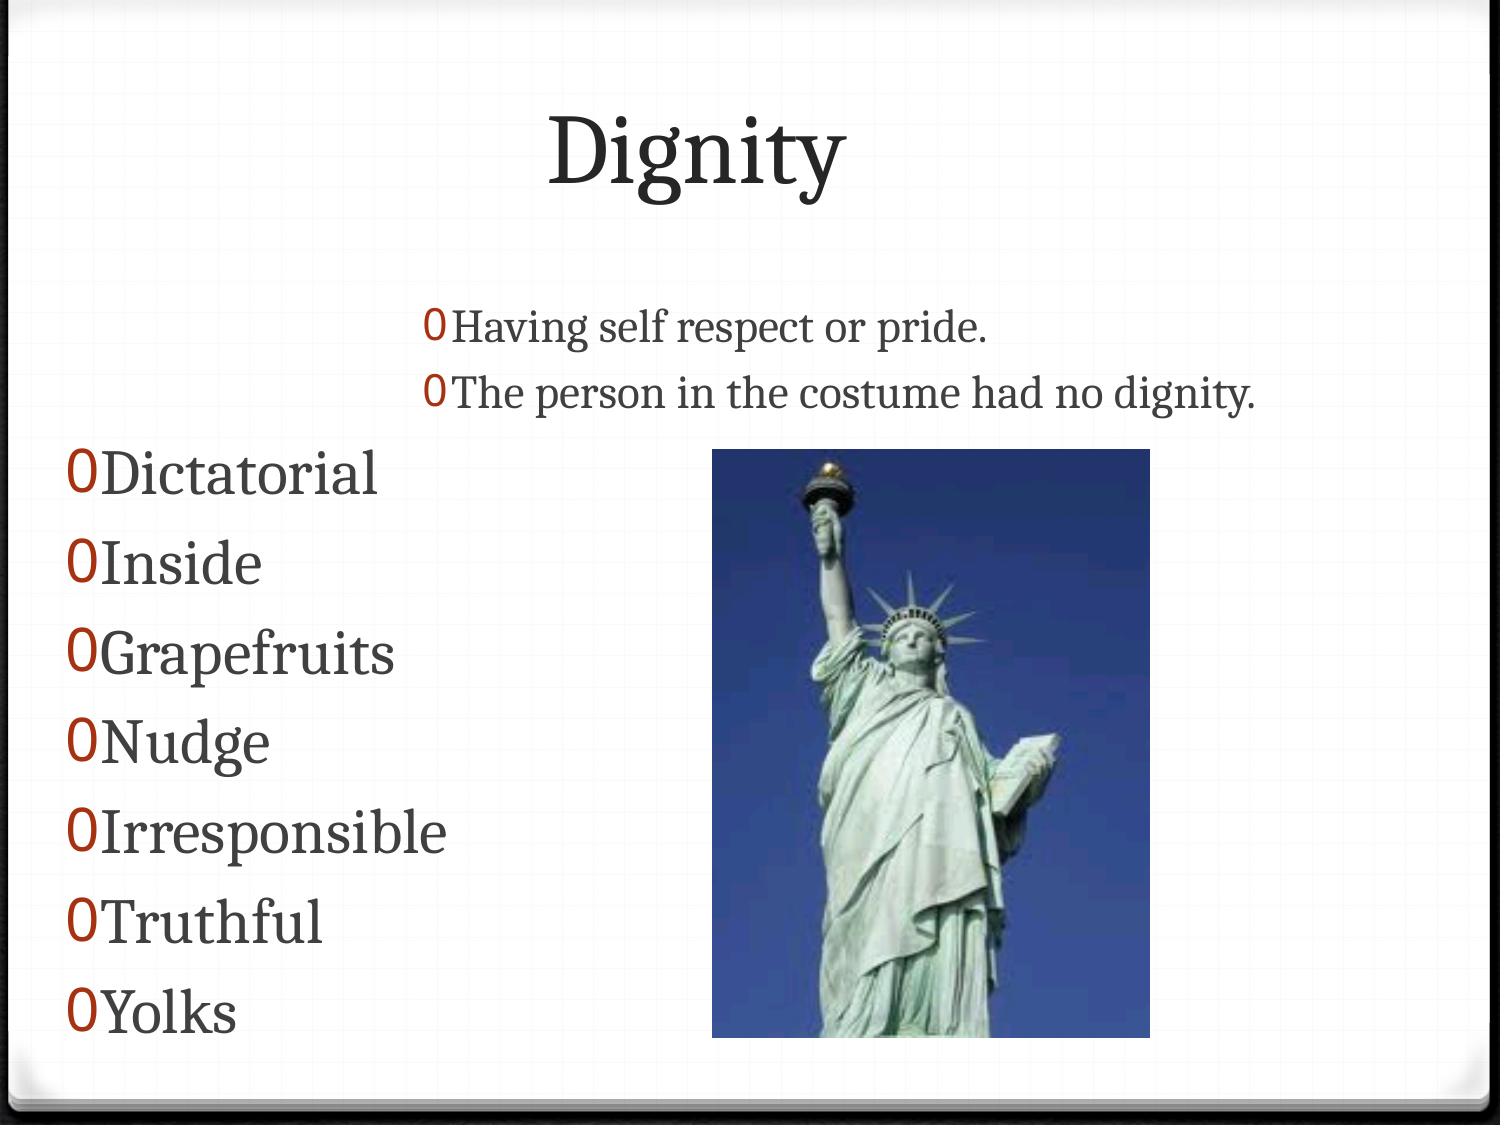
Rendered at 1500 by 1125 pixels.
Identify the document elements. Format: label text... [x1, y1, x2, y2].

title Dignity [37, 24, 1357, 262]
picture [0, 0, 1500, 1125]
list Having self respect or pride. The person in the costume had no dignity. Dictatorial Inside Grapefruits Nudge Irresponsible Truthful Yolks [49, 287, 1311, 1063]
